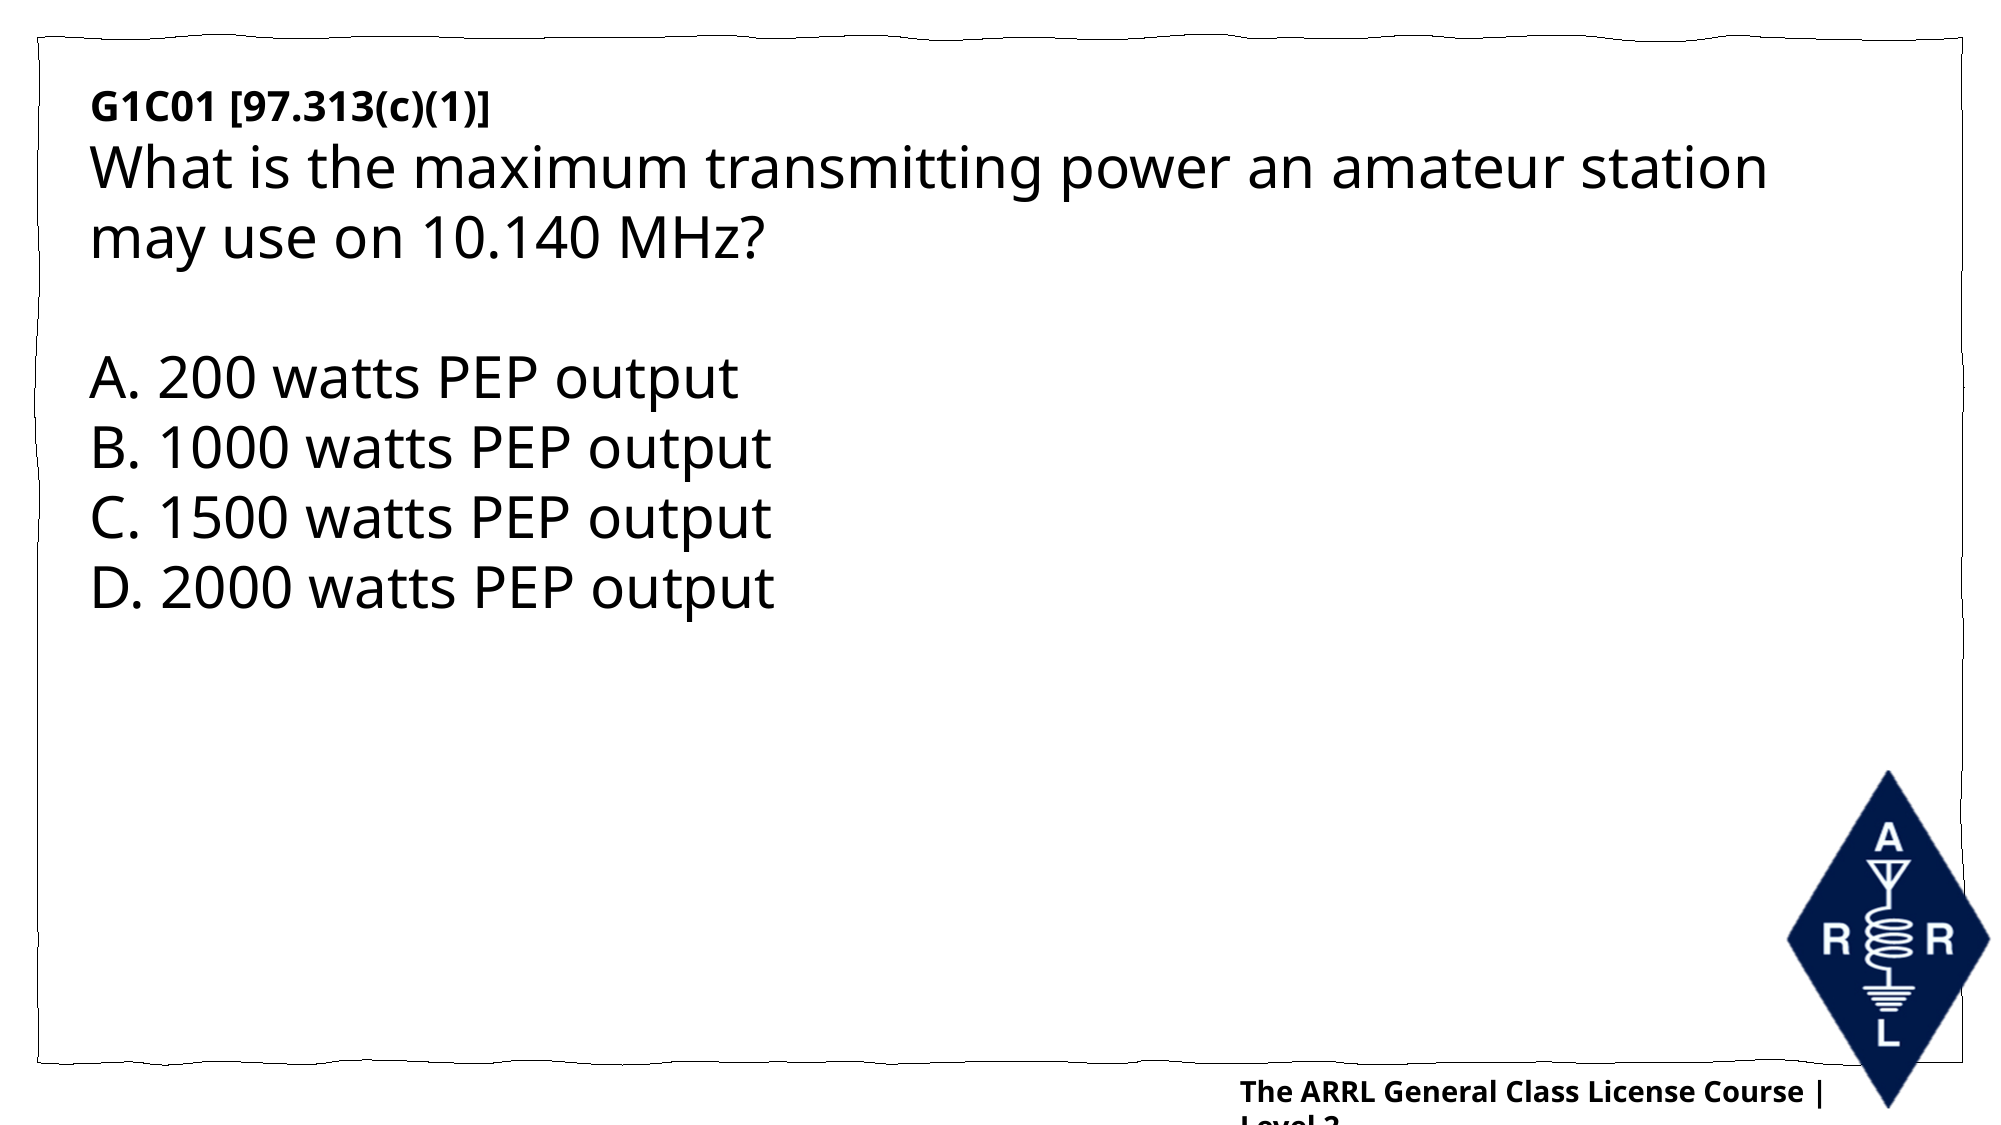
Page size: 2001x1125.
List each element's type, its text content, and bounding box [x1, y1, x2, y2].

picture [1773, 752, 1999, 1125]
text_box G1C01 [97.313(c)(1)] What is the maximum transmitting power an amateur station may use on 10.140 MHz? A. 200 watts PEP output B. 1000 watts PEP output C. 1500 watts PEP output D. 2000 watts PEP output [75, 72, 1850, 628]
